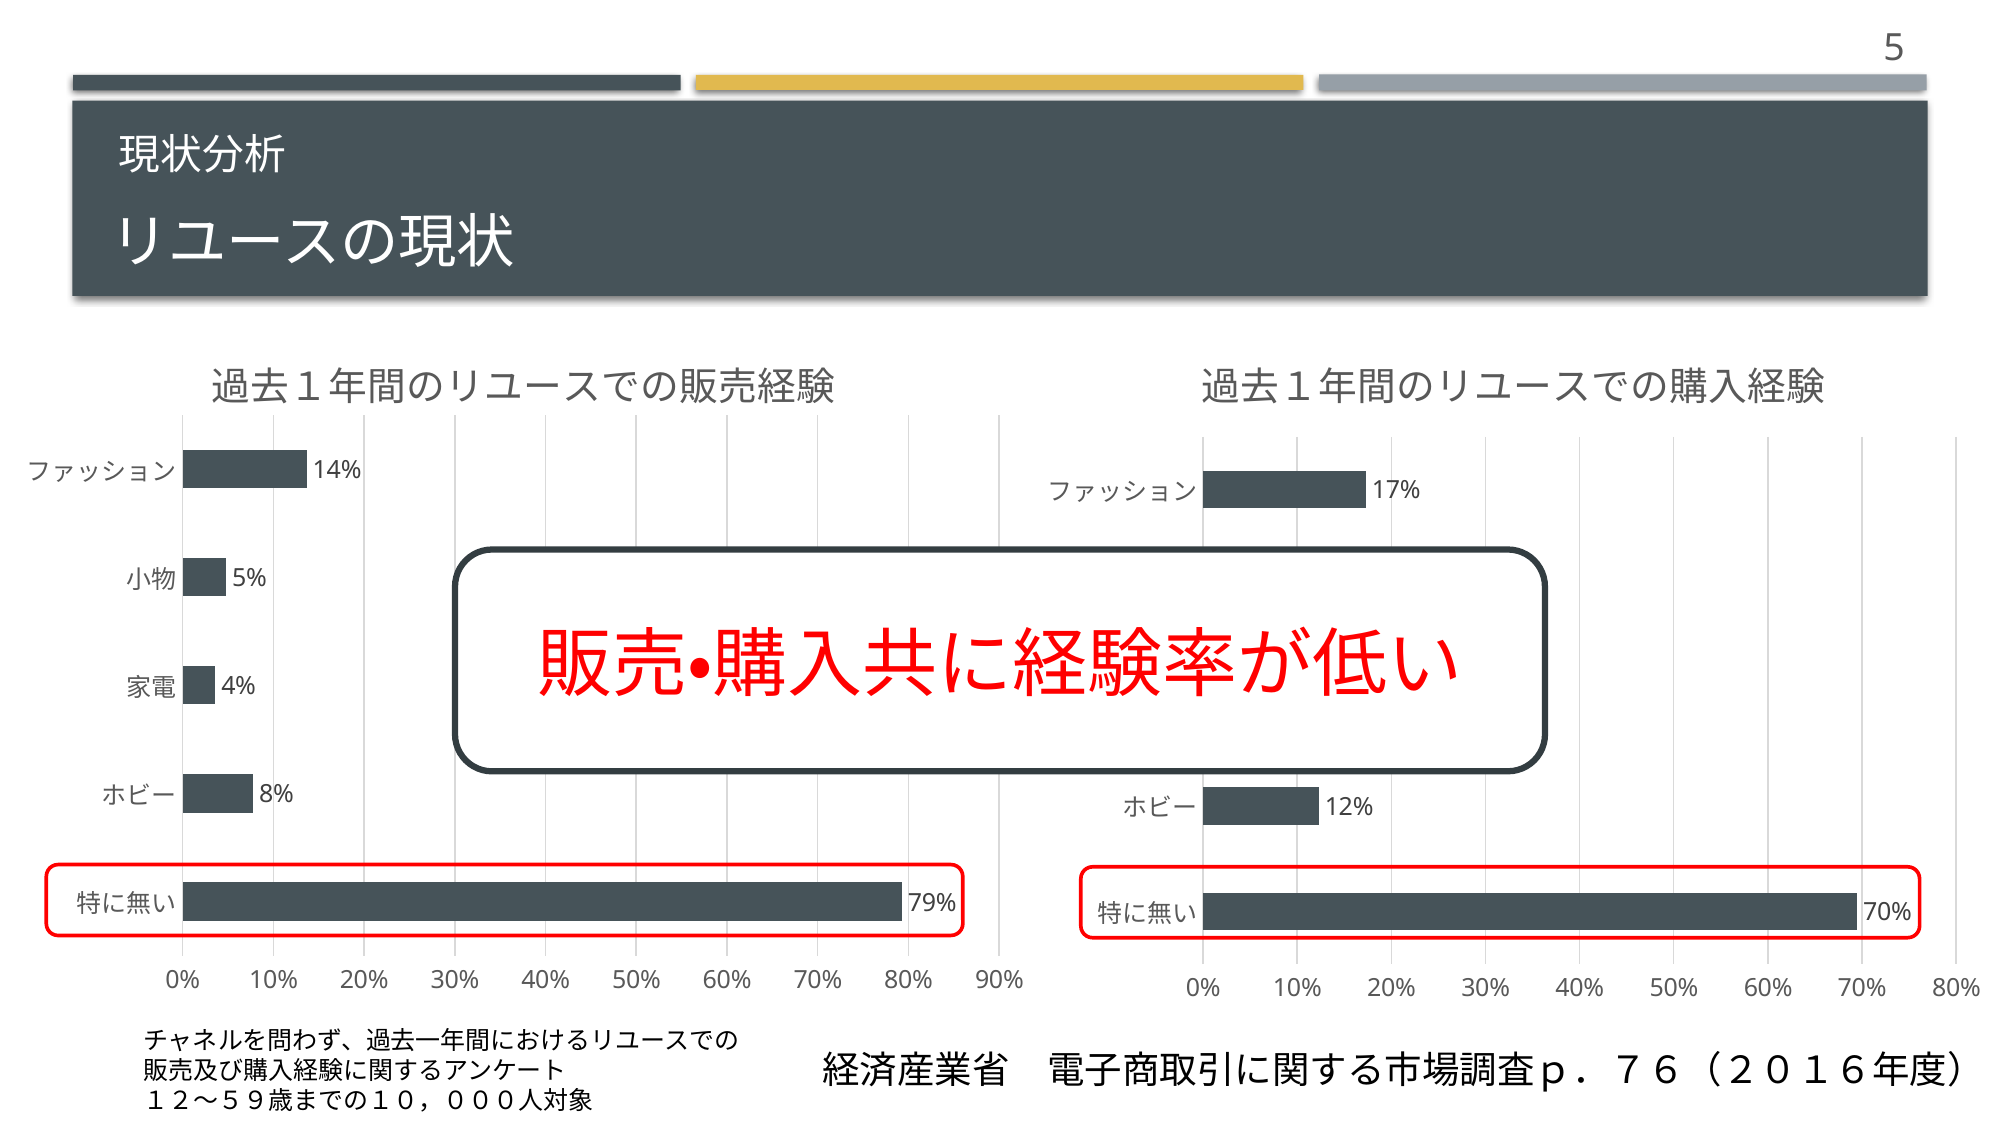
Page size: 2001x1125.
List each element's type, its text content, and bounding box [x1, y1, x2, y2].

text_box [0, 320, 2000, 1125]
slide_number 5 [1747, 19, 1920, 79]
title リユースの現状 [95, 115, 1905, 282]
